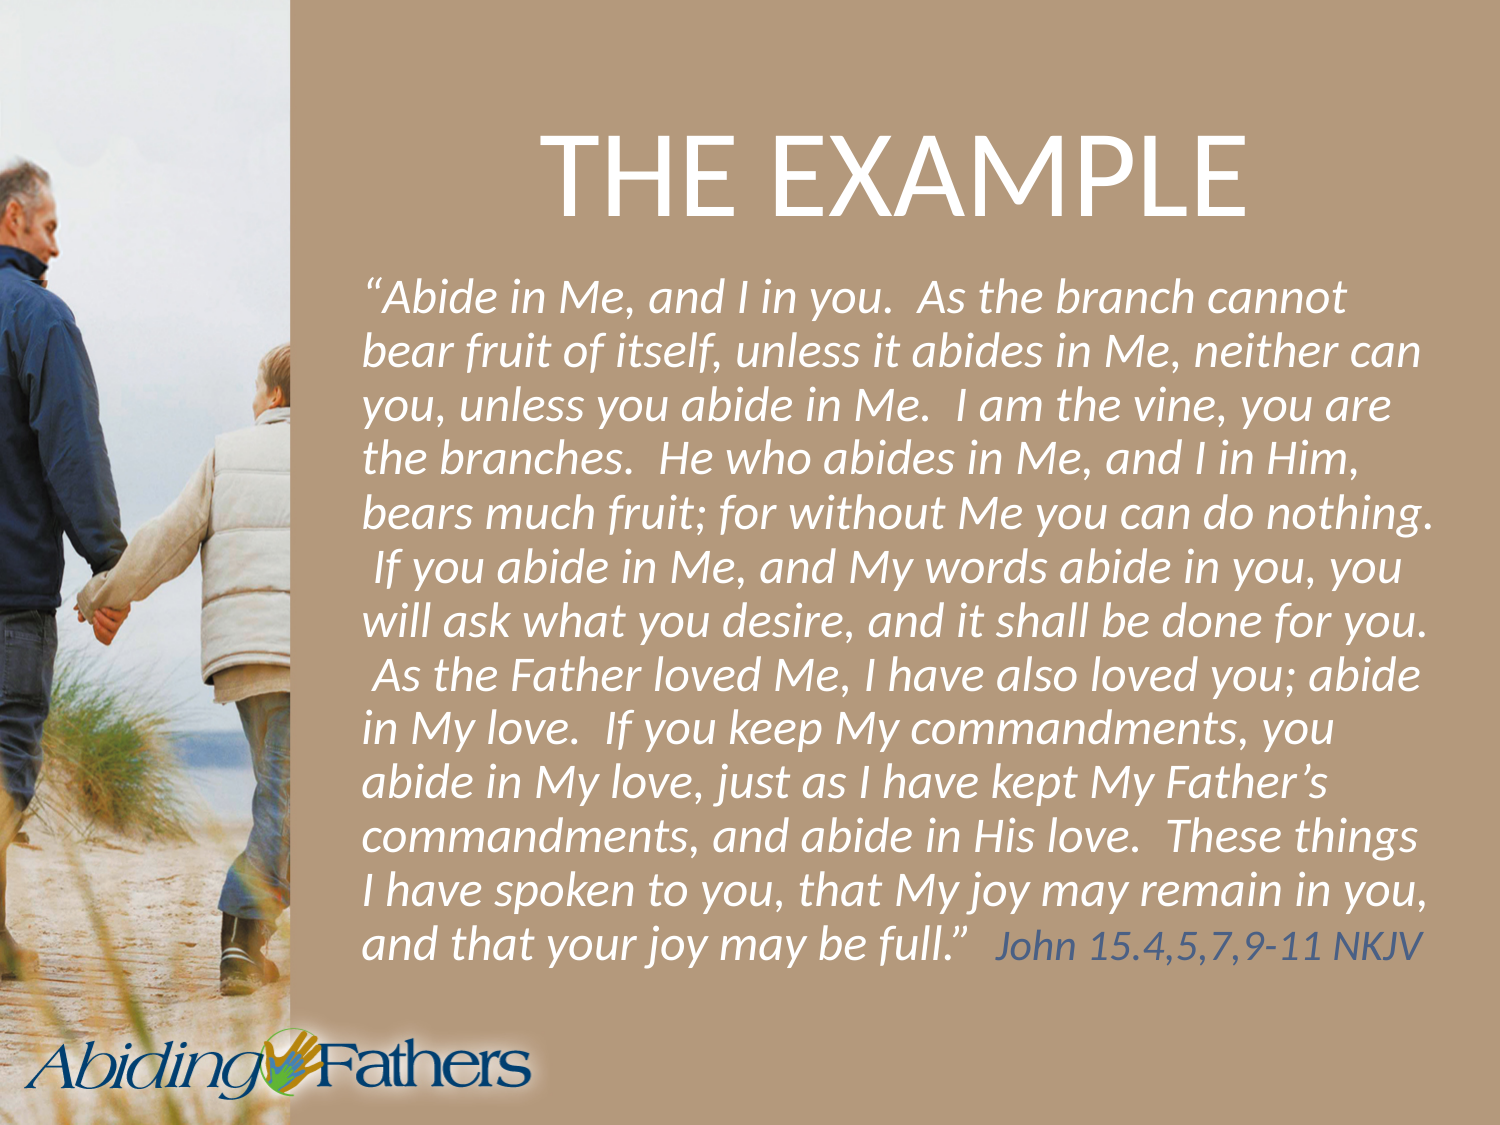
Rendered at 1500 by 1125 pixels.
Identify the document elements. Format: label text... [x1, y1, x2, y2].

title THE EXAMPLE [289, 72, 1500, 261]
picture [0, 0, 1500, 1125]
list “Abide in Me, and I in you. As the branch cannot bear fruit of itself, unless it abides in Me, neither can you, unless you abide in Me. I am the vine, you are the branches. He who abides in Me, and I in Him, bears much fruit; for without Me you can do nothing. If you abide in Me, and My words abide in you, you will ask what you desire, and it shall be done for you. As the Father loved Me, I have also loved you; abide in My love. If you keep My commandments, you abide in My love, just as I have kept My Father’s commandments, and abide in His love. These things I have spoken to you, that My joy may remain in you, and that your joy may be full.” John 15.4,5,7,9-11 NKJV [289, 262, 1453, 1006]
